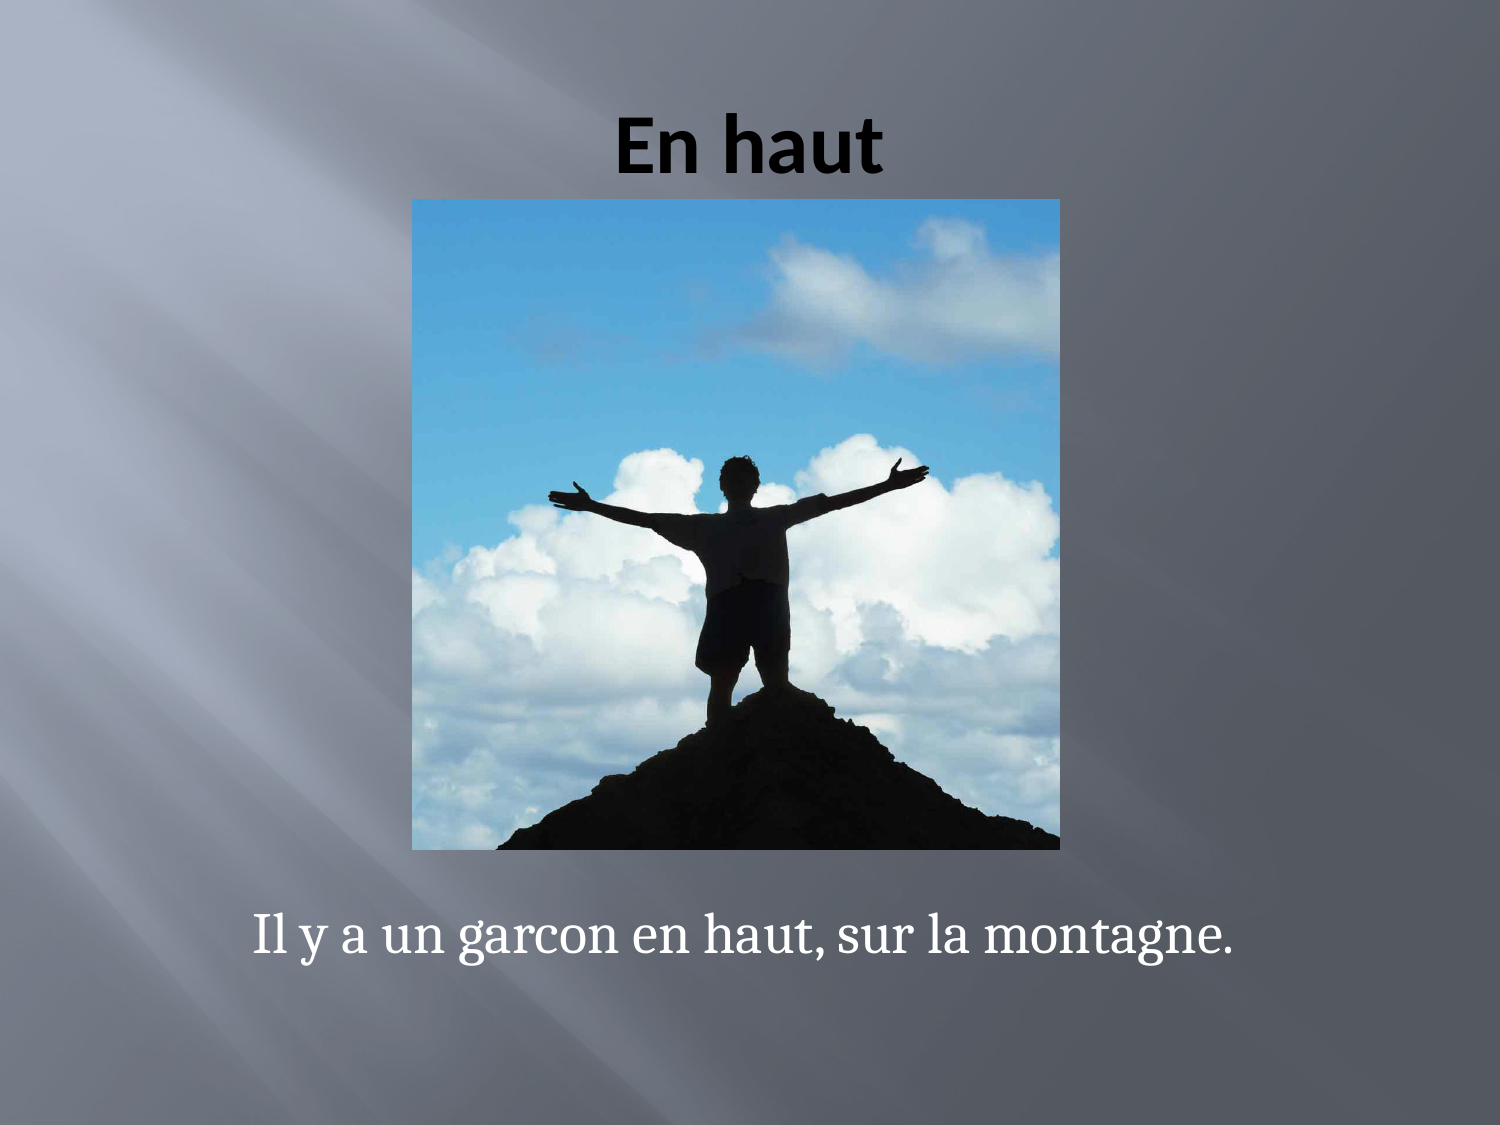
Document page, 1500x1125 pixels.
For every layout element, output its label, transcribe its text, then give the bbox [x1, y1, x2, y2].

picture [412, 199, 1060, 851]
text_box Il y a un garcon en haut, sur la montagne. [237, 887, 1313, 973]
title En haut [75, 45, 1425, 233]
